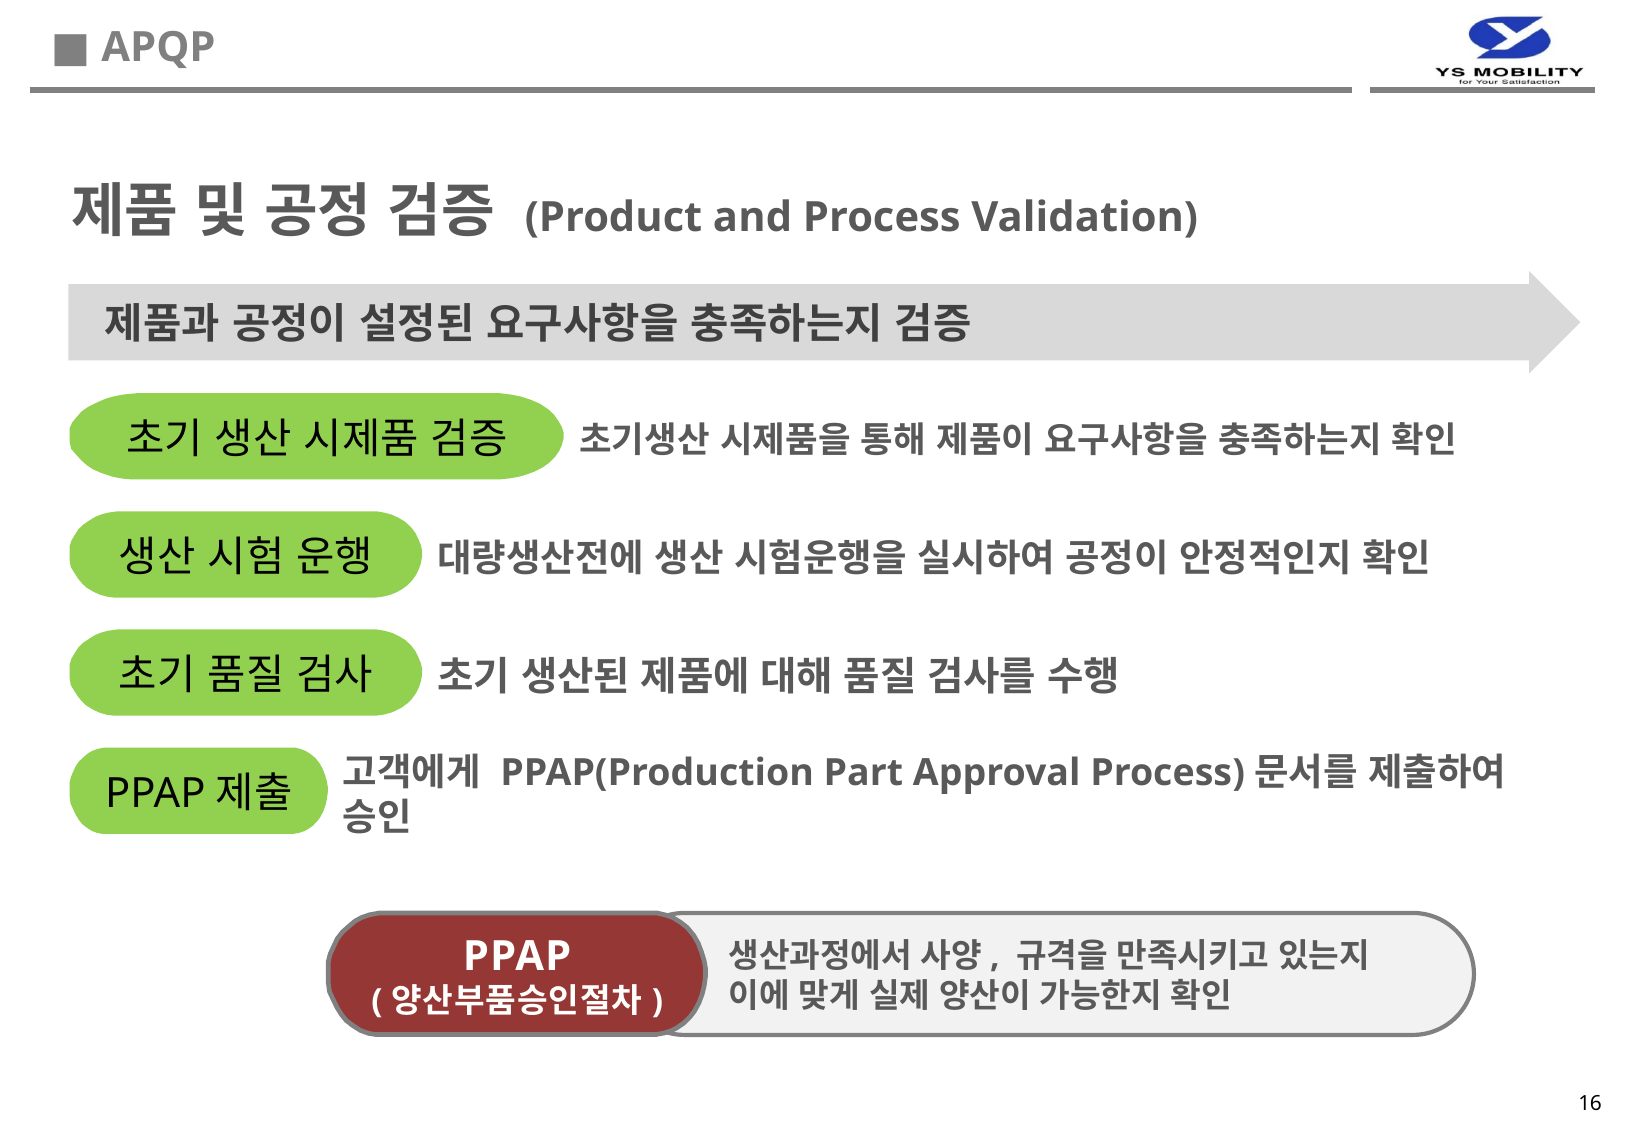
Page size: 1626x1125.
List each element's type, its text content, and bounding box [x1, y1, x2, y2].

text_box PPAP (양산부품승인절차) [328, 912, 706, 1035]
text_box 초기생산 시제품을 통해 제품이 요구사항을 충족하는지 확인 [564, 397, 1581, 480]
text_box 생산 시험 운행 [69, 511, 423, 598]
text_box 초기 품질 검사 [69, 629, 423, 716]
text_box PPAP제출 [69, 747, 328, 834]
text_box ■ APQP [36, 12, 1262, 78]
text_box 고객에게 PPAP(Production Part Approval Process)문서를 제출하여 승인 [328, 751, 1545, 835]
text_box 제품과 공정이 설정된 요구사항을 충족하는지 검증 [66, 269, 1583, 376]
text_box 생산과정에서 사양, 규격을 만족시키고 있는지 이에 맞게 실제 양산이 가능한지 확인 [664, 910, 1477, 1038]
text_box 초기 생산된 제품에 대해 품질 검사를 수행 [422, 633, 1545, 716]
text_box 제품 및 공정 검증 (Product and Process Validation) [56, 165, 1569, 251]
picture [1414, 14, 1586, 87]
text_box 초기 생산 시제품 검증 [69, 393, 564, 480]
text_box 대량생산전에 생산 시험운행을 실시하여 공정이 안정적인지 확인 [422, 515, 1557, 598]
